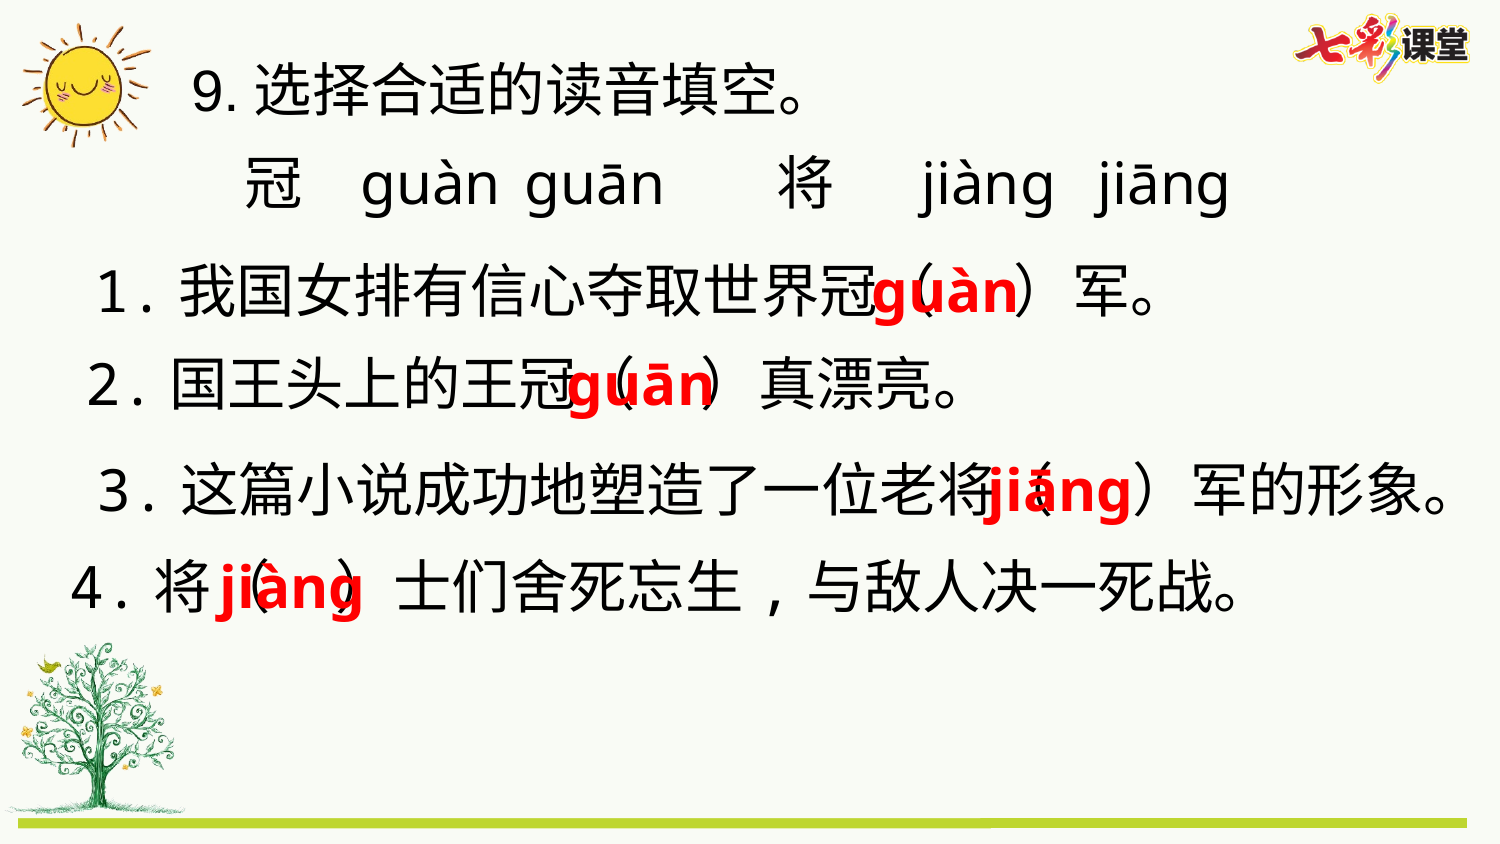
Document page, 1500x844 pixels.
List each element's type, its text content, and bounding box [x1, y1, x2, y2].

text_box guàn [345, 138, 516, 224]
text_box 1.我国女排有信心夺取世界冠（ ）军。 [79, 246, 856, 331]
picture [1291, 9, 1472, 87]
text_box guān [516, 138, 680, 224]
text_box 3.这篇小说成功地塑造了一位老将（ ）军的形象。 [1149, 445, 1500, 531]
text_box guān [552, 340, 731, 425]
text_box 3.这篇小说成功地塑造了一位老将（ ）军的形象。 [81, 445, 973, 531]
text_box 2.国王头上的王冠（ ）真漂亮。 [70, 340, 552, 425]
picture [0, 608, 1467, 844]
text_box jiāng [1082, 139, 1247, 224]
text_box jiàng [204, 543, 381, 628]
picture [0, 0, 173, 172]
text_box 将 [761, 139, 850, 224]
text_box guàn [856, 246, 1035, 331]
text_box 4.将（ ）士们舍死忘生,与敌人决一死战。 [55, 543, 204, 628]
text_box 4.将（ ）士们舍死忘生,与敌人决一死战。 [381, 543, 1301, 628]
text_box jiāng [973, 445, 1149, 531]
text_box 9.选择合适的读音填空。 [176, 45, 852, 130]
text_box 冠 [229, 138, 318, 224]
text_box 1.我国女排有信心夺取世界冠（ ）军。 [1035, 246, 1217, 331]
text_box jiàng [906, 139, 1071, 224]
text_box 2.国王头上的王冠（ ）真漂亮。 [731, 340, 1020, 425]
